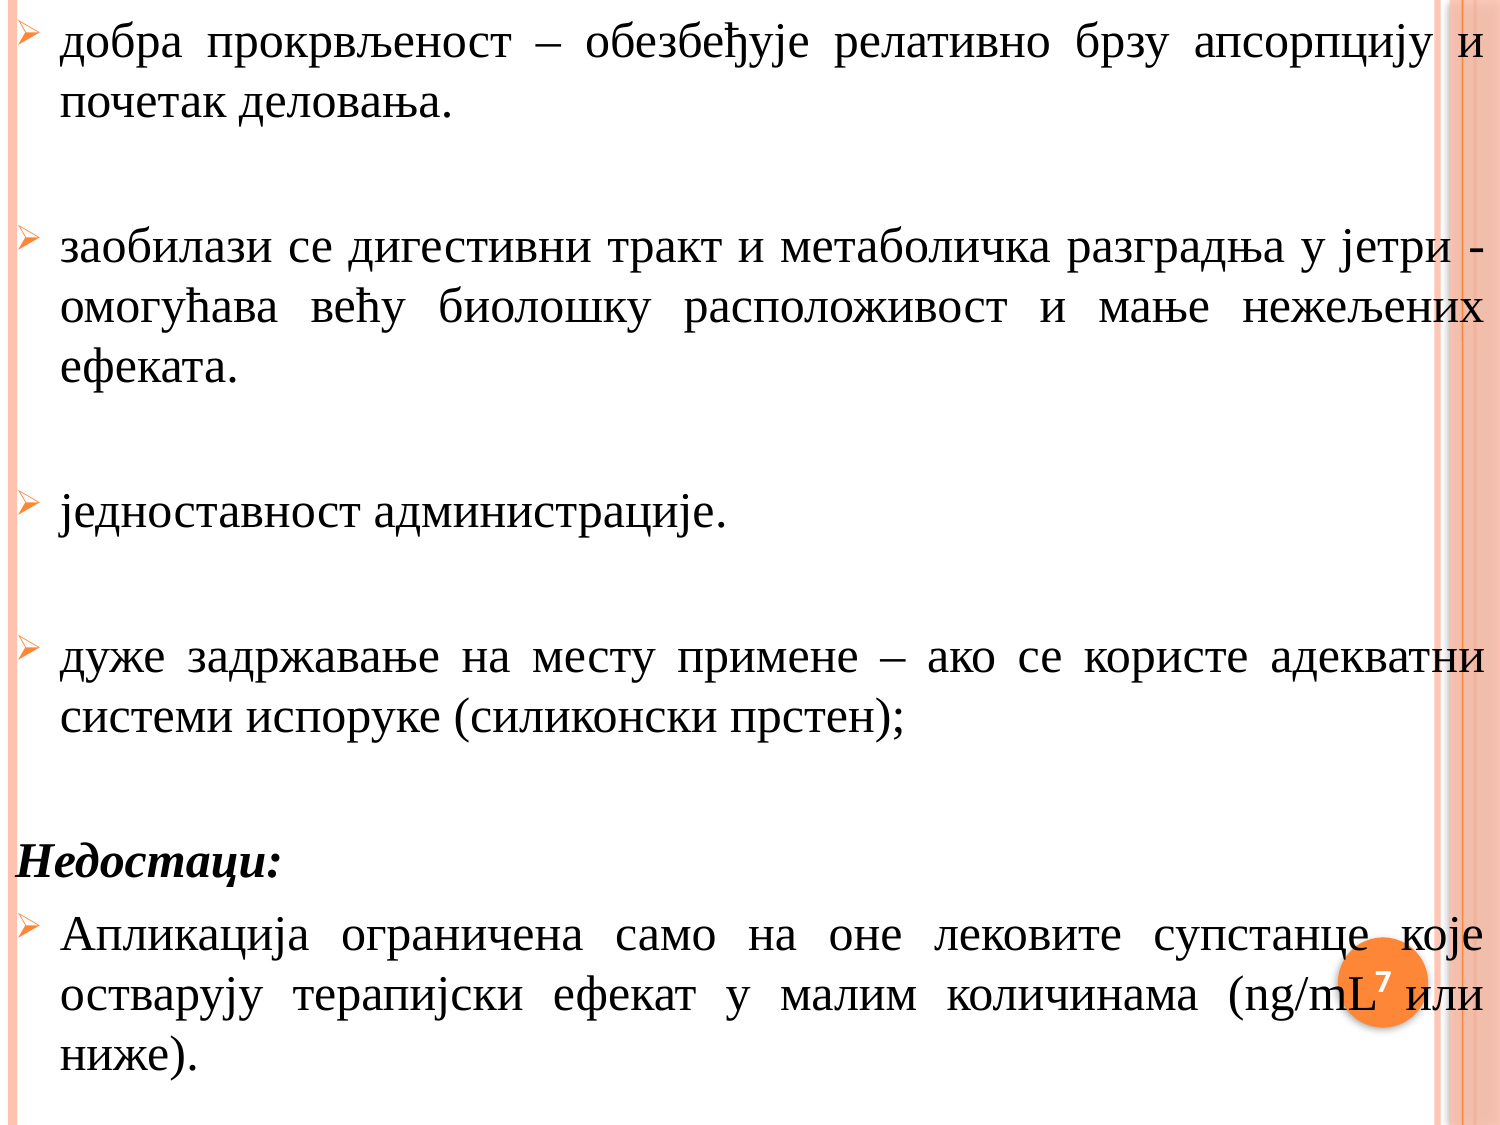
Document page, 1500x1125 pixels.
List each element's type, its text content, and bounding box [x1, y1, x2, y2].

list добра прокрвљеност – обезбеђује релативно брзу апсорпцију и почетак деловања. заобилази се дигестивни тракт и метаболичка разградња у јетри - омогућава већу биолошку расположивост и мање нежељених ефеката. једноставност администрације. дуже задржавање на месту примене – ако се користе адекватни системи испоруке (силиконски прстен); Недостаци: Апликација ограничена само на оне лековите супстанце које остварују терапијски ефекат у малим количинама (ng/mL или ниже). [0, 0, 1500, 1125]
